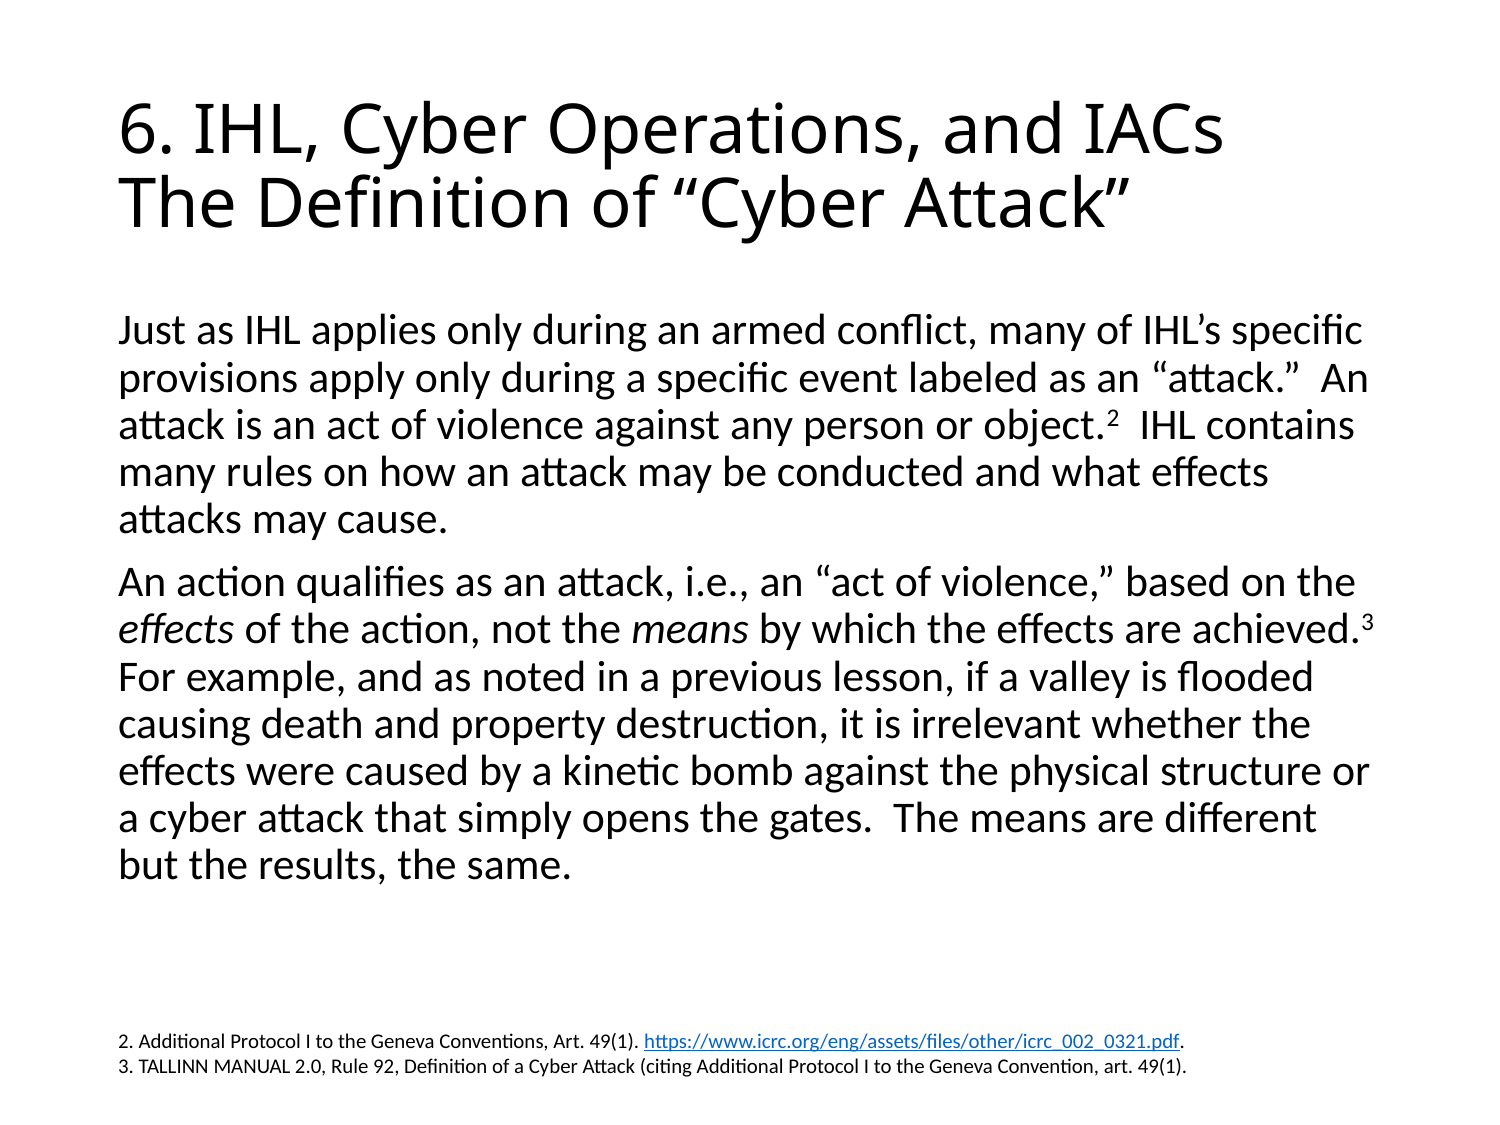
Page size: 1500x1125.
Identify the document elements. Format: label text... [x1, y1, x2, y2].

title 6. IHL, Cyber Operations, and IACs The Definition of “Cyber Attack” [102, 59, 1482, 278]
list Just as IHL applies only during an armed conflict, many of IHL’s specific provisions apply only during a specific event labeled as an “attack.” An attack is an act of violence against any person or object.2 IHL contains many rules on how an attack may be conducted and what effects attacks may cause. An action qualifies as an attack, i.e., an “act of violence,” based on the effects of the action, not the means by which the effects are achieved.3 For example, and as noted in a previous lesson, if a valley is flooded causing death and property destruction, it is irrelevant whether the effects were caused by a kinetic bomb against the physical structure or a cyber attack that simply opens the gates. The means are different but the results, the same. 2. Additional Protocol I to the Geneva Conventions, Art. 49(1). https://www.icrc.org/eng/assets/files/other/icrc_002_0321.pdf. 3. TALLINN MANUAL 2.0, Rule 92, Definition of a Cyber Attack (citing Additional Protocol I to the Geneva Convention, art. 49(1). [102, 299, 1400, 1014]
